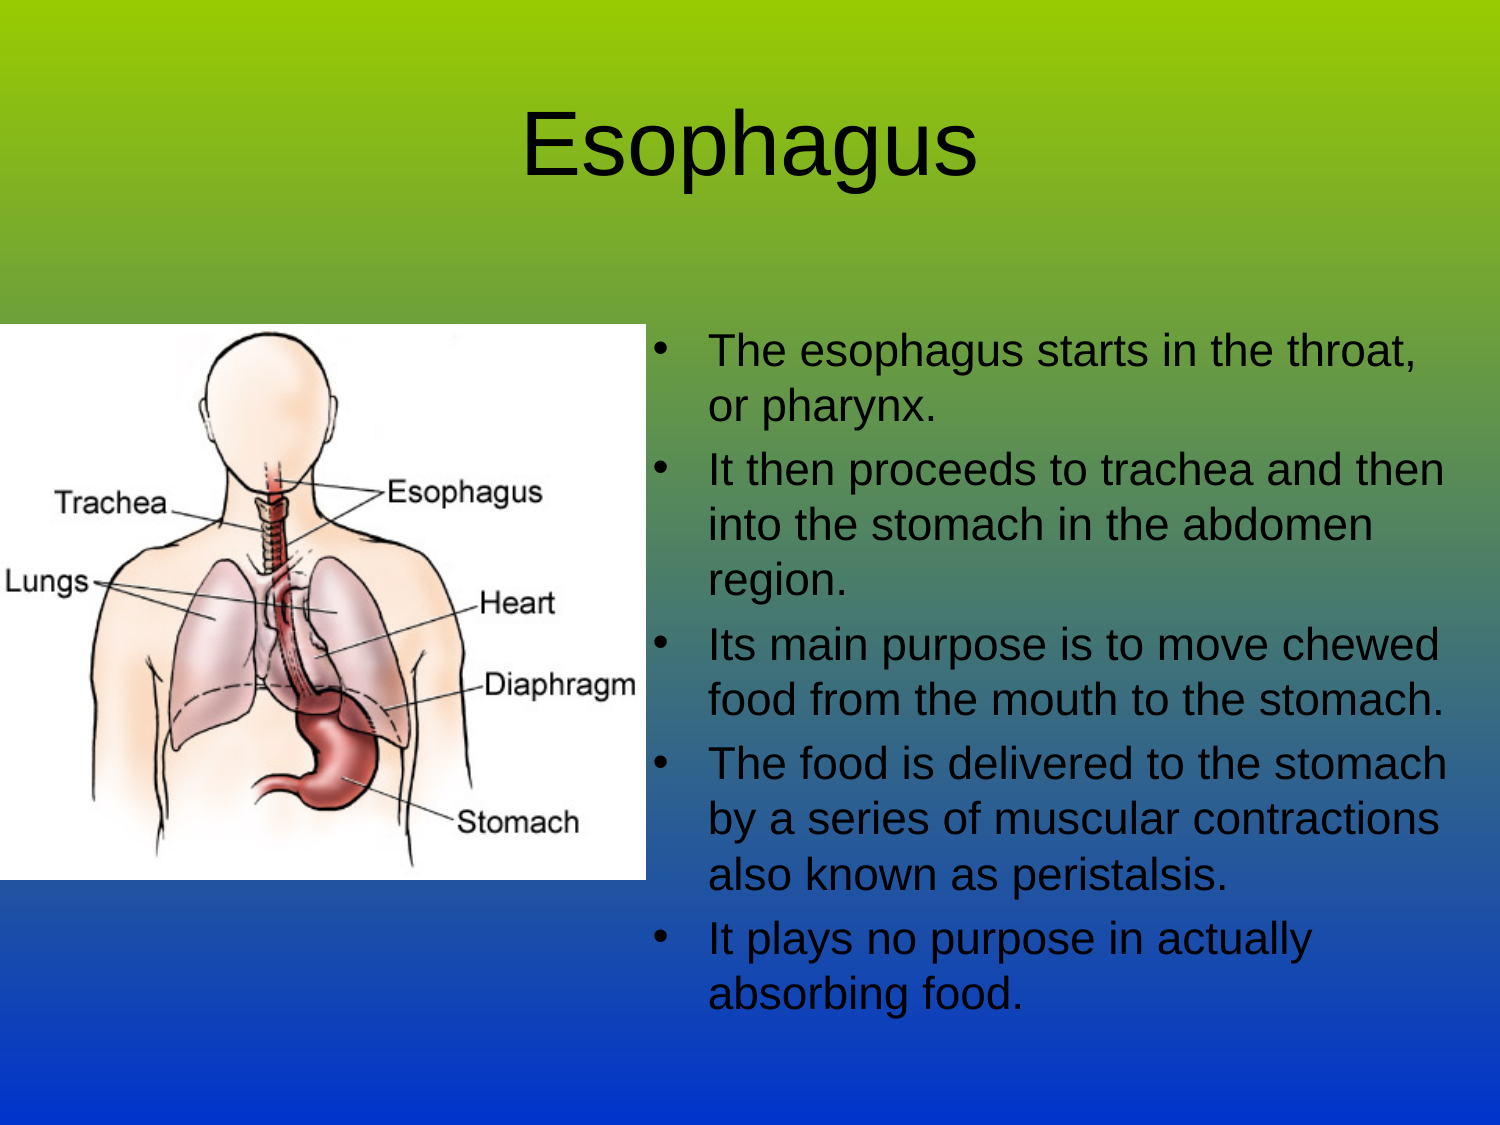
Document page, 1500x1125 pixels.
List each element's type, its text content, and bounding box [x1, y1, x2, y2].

title Esophagus [74, 44, 1426, 233]
picture [0, 324, 646, 880]
list The esophagus starts in the throat, or pharynx. It then proceeds to trachea and then into the stomach in the abdomen region. Its main purpose is to move chewed food from the mouth to the stomach. The food is delivered to the stomach by a series of muscular contractions also known as peristalsis. It plays no purpose in actually absorbing food. [637, 312, 1476, 1043]
